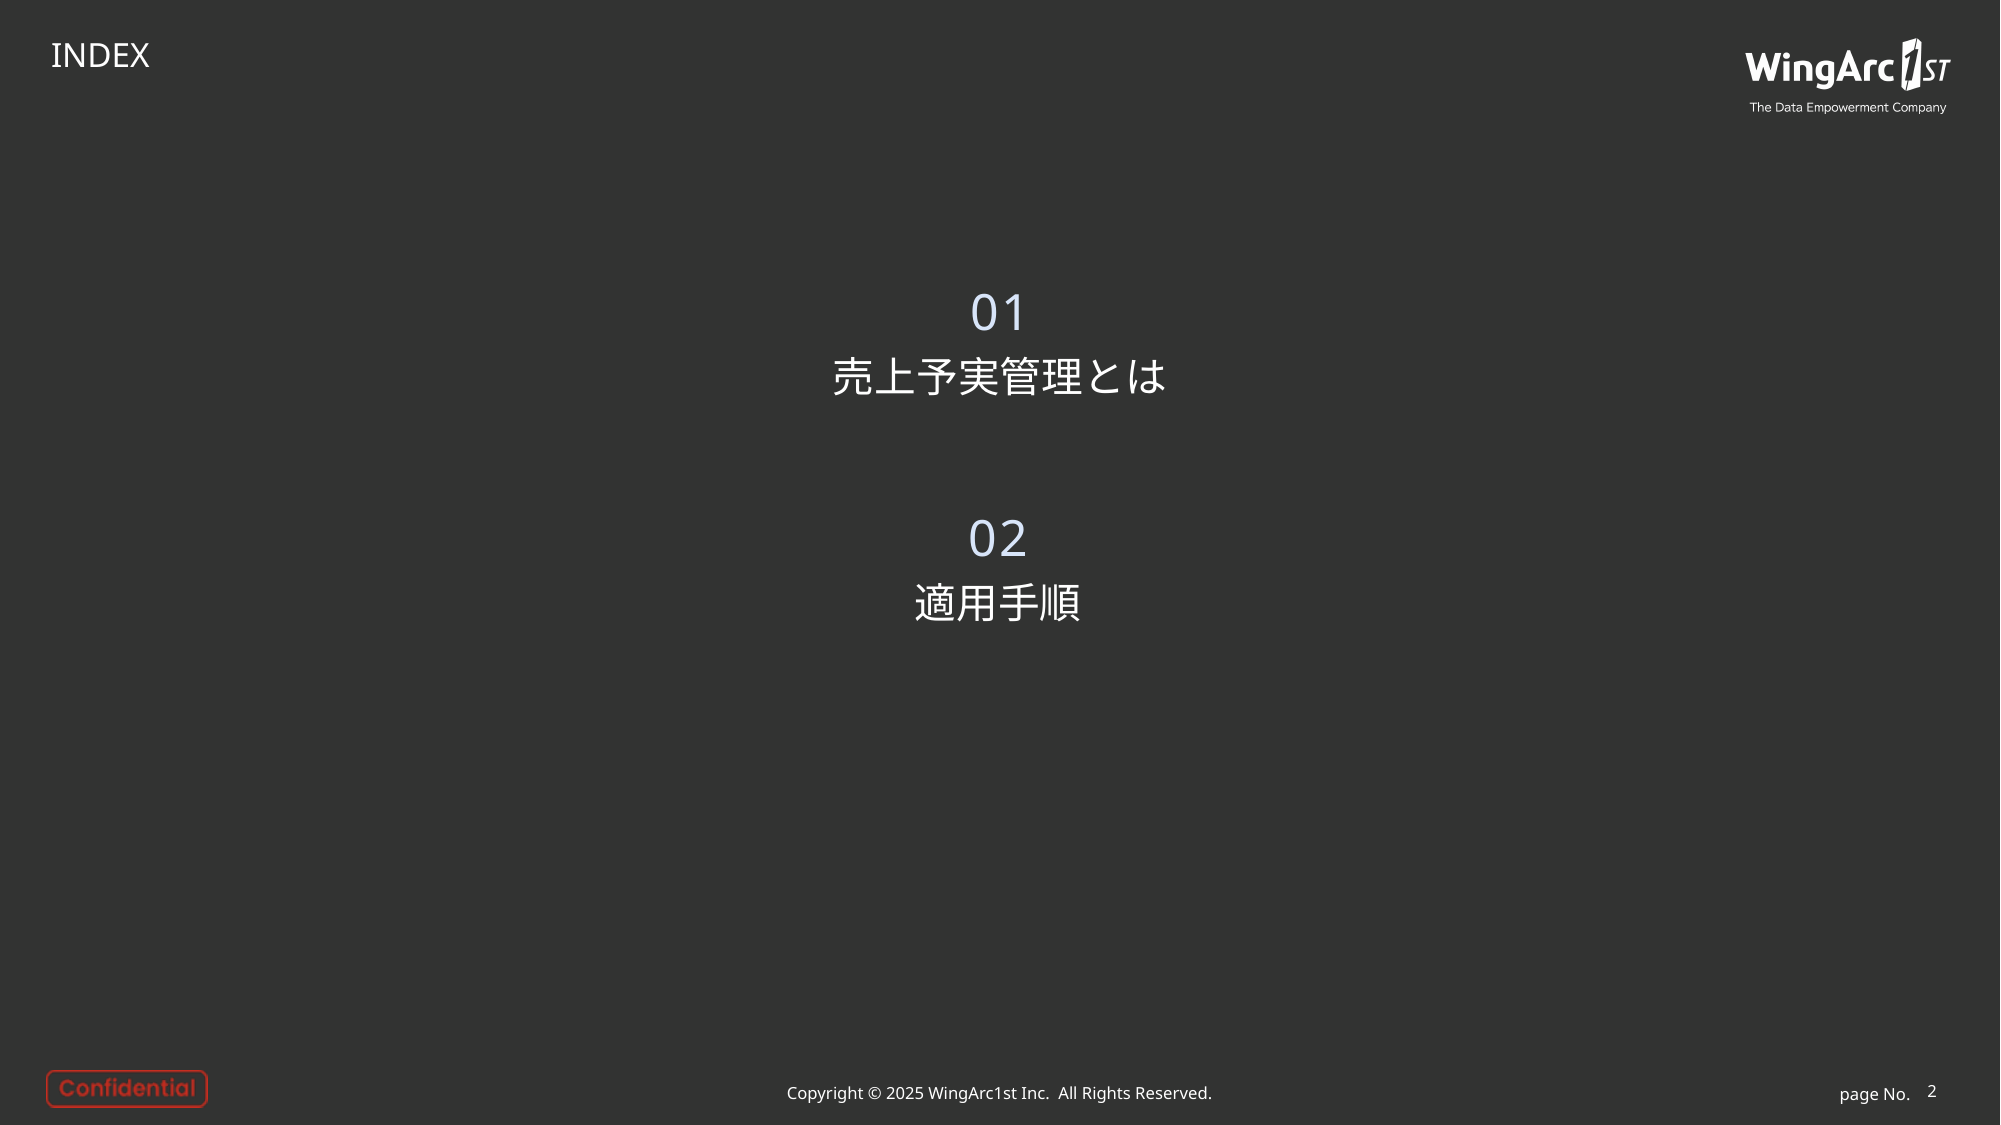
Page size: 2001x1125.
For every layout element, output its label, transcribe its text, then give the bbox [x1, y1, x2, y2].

slide_number 2 [1927, 1068, 1980, 1116]
picture [46, 1070, 208, 1108]
text_box 02 [968, 505, 1028, 575]
text_box 売上予実管理とは [818, 356, 1182, 402]
picture [1730, 22, 1966, 127]
text_box INDEX [46, 30, 155, 79]
text_box 適用手順 [899, 582, 1097, 628]
text_box 01 [970, 287, 1030, 342]
footer Copyright © 2025 WingArc1st Inc. All Rights Reserved. [746, 1073, 1254, 1112]
